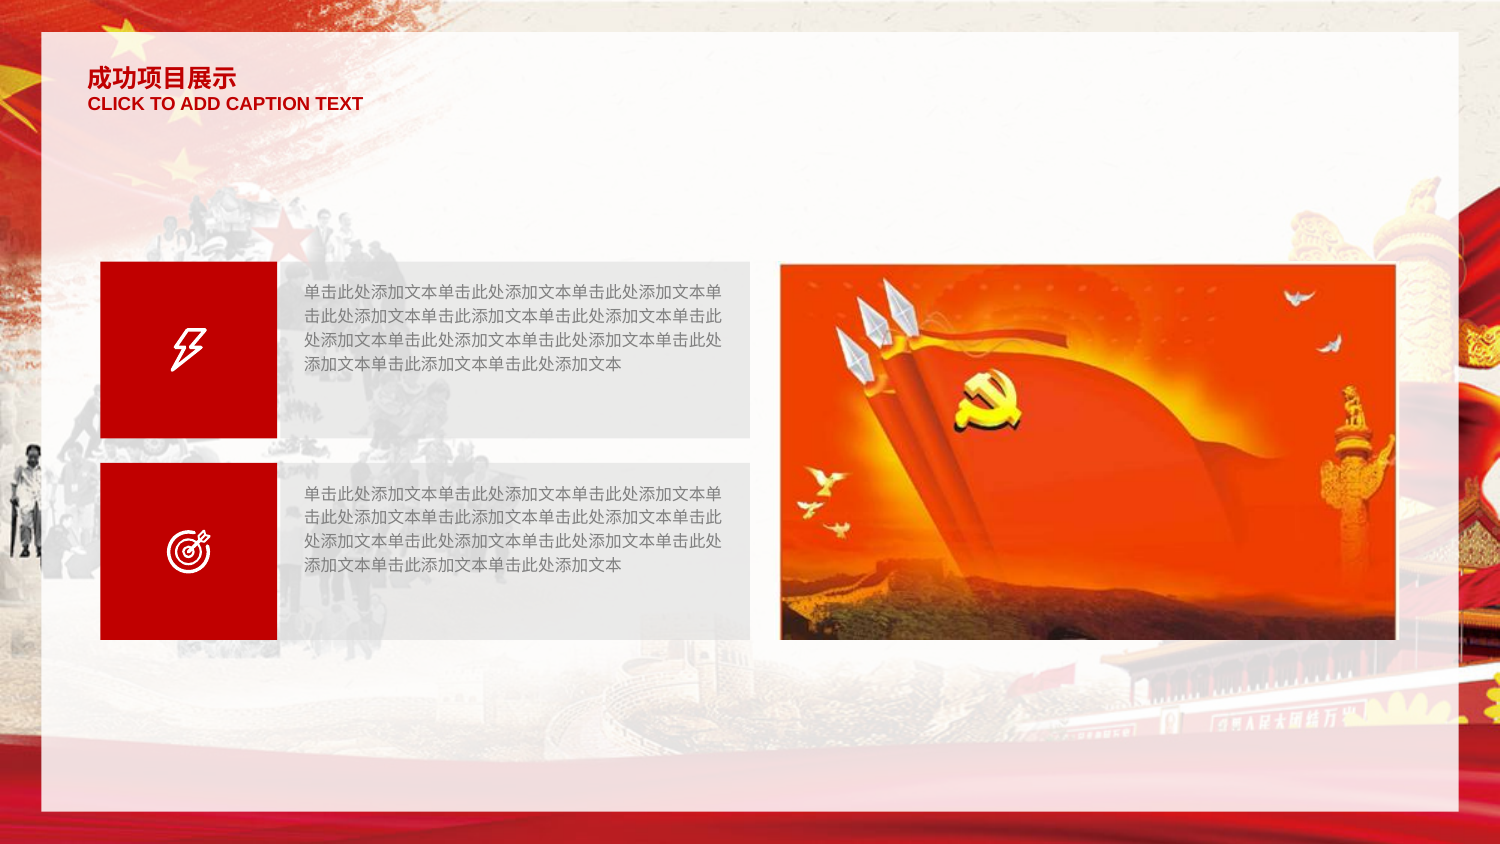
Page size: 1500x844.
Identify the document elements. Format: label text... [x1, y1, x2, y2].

text_box [278, 461, 752, 642]
text_box [98, 259, 278, 441]
text_box 单击此处添加文本单击此处添加文本单击此处添加文本单击此处添加文本单击此添加文本单击此处添加文本单击此处添加文本单击此处添加文本单击此处添加文本单击此处添加文本单击此添加文本单击此处添加文本 [303, 277, 727, 404]
text_box [174, 529, 211, 566]
text_box [98, 461, 278, 642]
picture [0, 0, 1500, 844]
text_box 单击此处添加文本单击此处添加文本单击此处添加文本单击此处添加文本单击此添加文本单击此处添加文本单击此处添加文本单击此处添加文本单击此处添加文本单击此处添加文本单击此添加文本单击此处添加文本 [303, 479, 727, 606]
text_box [166, 530, 211, 574]
text_box [278, 259, 752, 441]
text_box [772, 259, 1401, 642]
text_box [170, 328, 207, 372]
